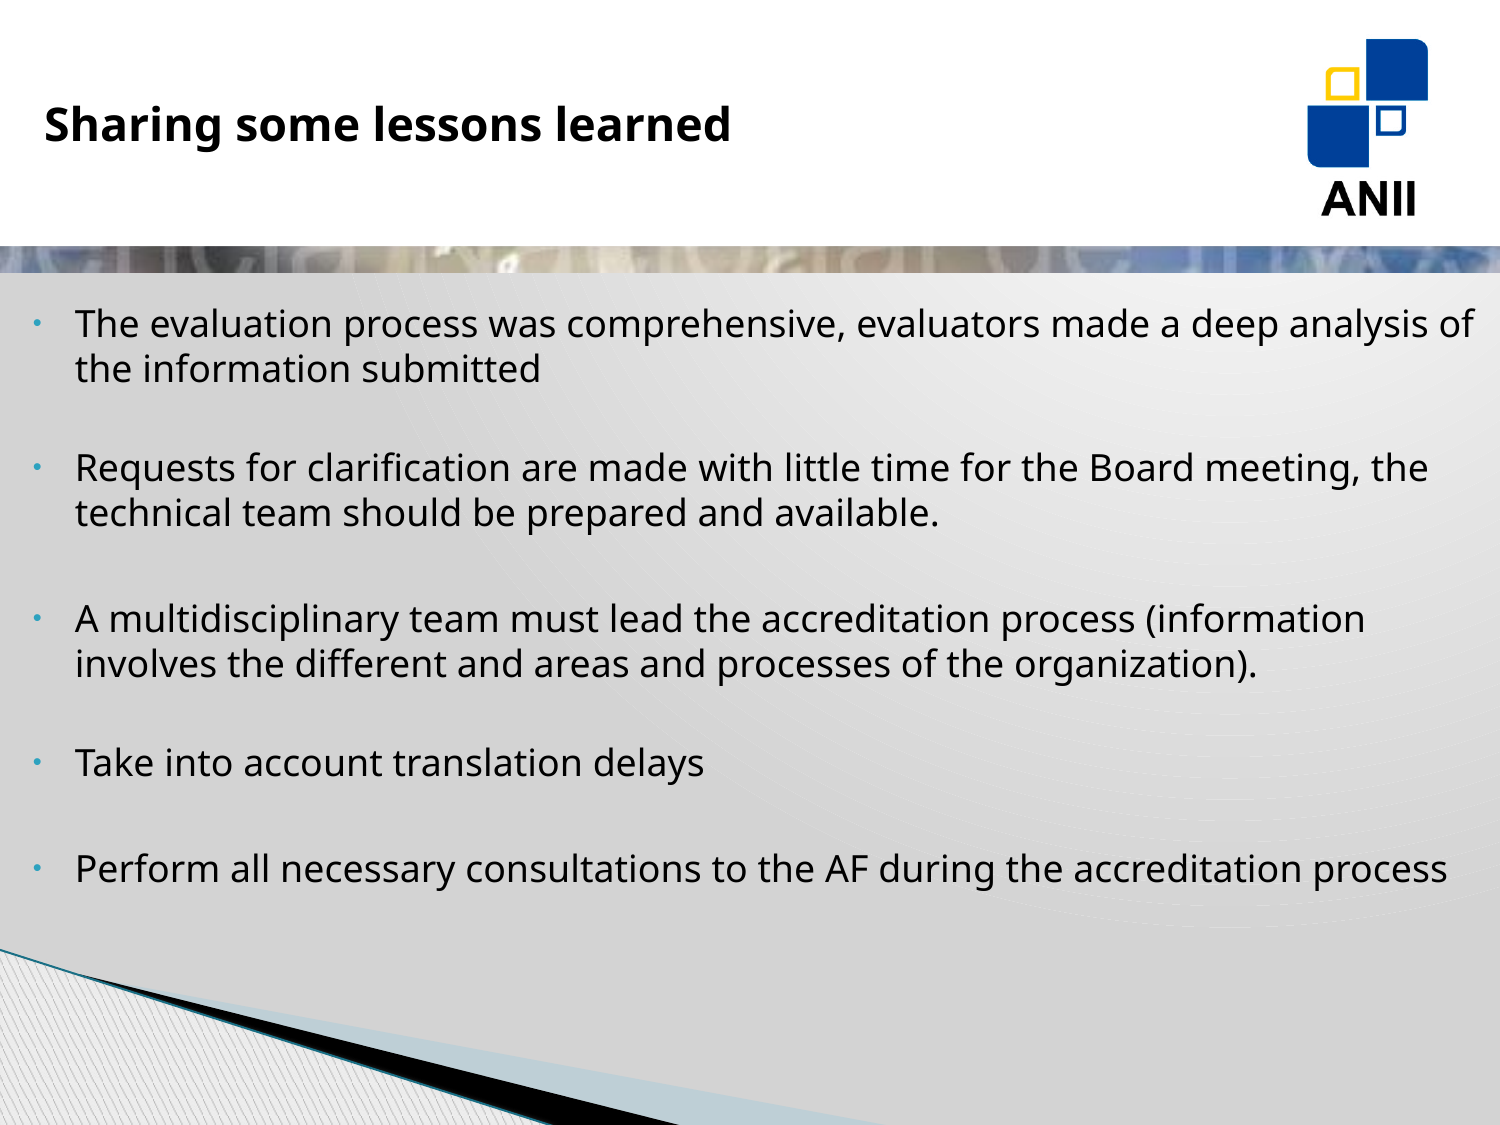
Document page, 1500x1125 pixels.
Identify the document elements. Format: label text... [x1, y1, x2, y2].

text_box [0, 0, 1500, 274]
list The evaluation process was comprehensive, evaluators made a deep analysis of the information submitted Requests for clarification are made ​​with little time for the Board meeting, the technical team should be prepared and available. A multidisciplinary team must lead the accreditation process (information involves the different and areas and processes of the organization). Take into account translation delays Perform all necessary consultations to the AF during the accreditation process [0, 292, 1500, 1125]
